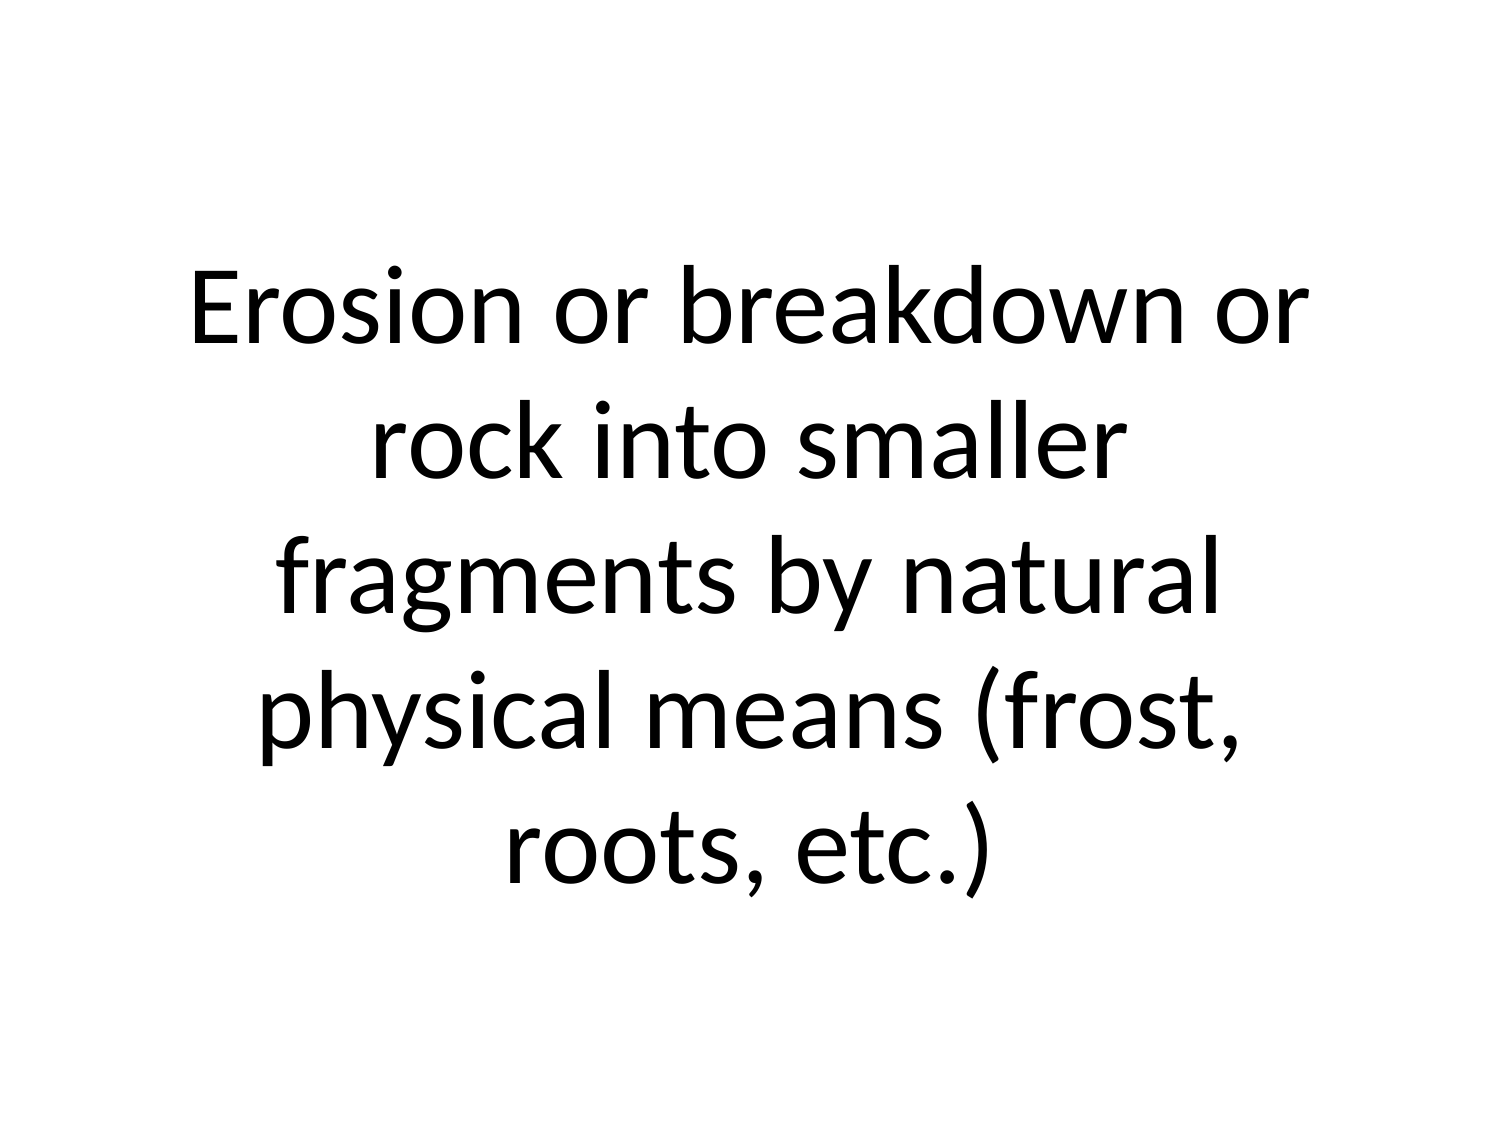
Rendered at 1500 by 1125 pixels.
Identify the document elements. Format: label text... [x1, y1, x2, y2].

title Erosion or breakdown or rock into smaller fragments by natural physical means (frost, roots, etc.) [112, 50, 1388, 1088]
